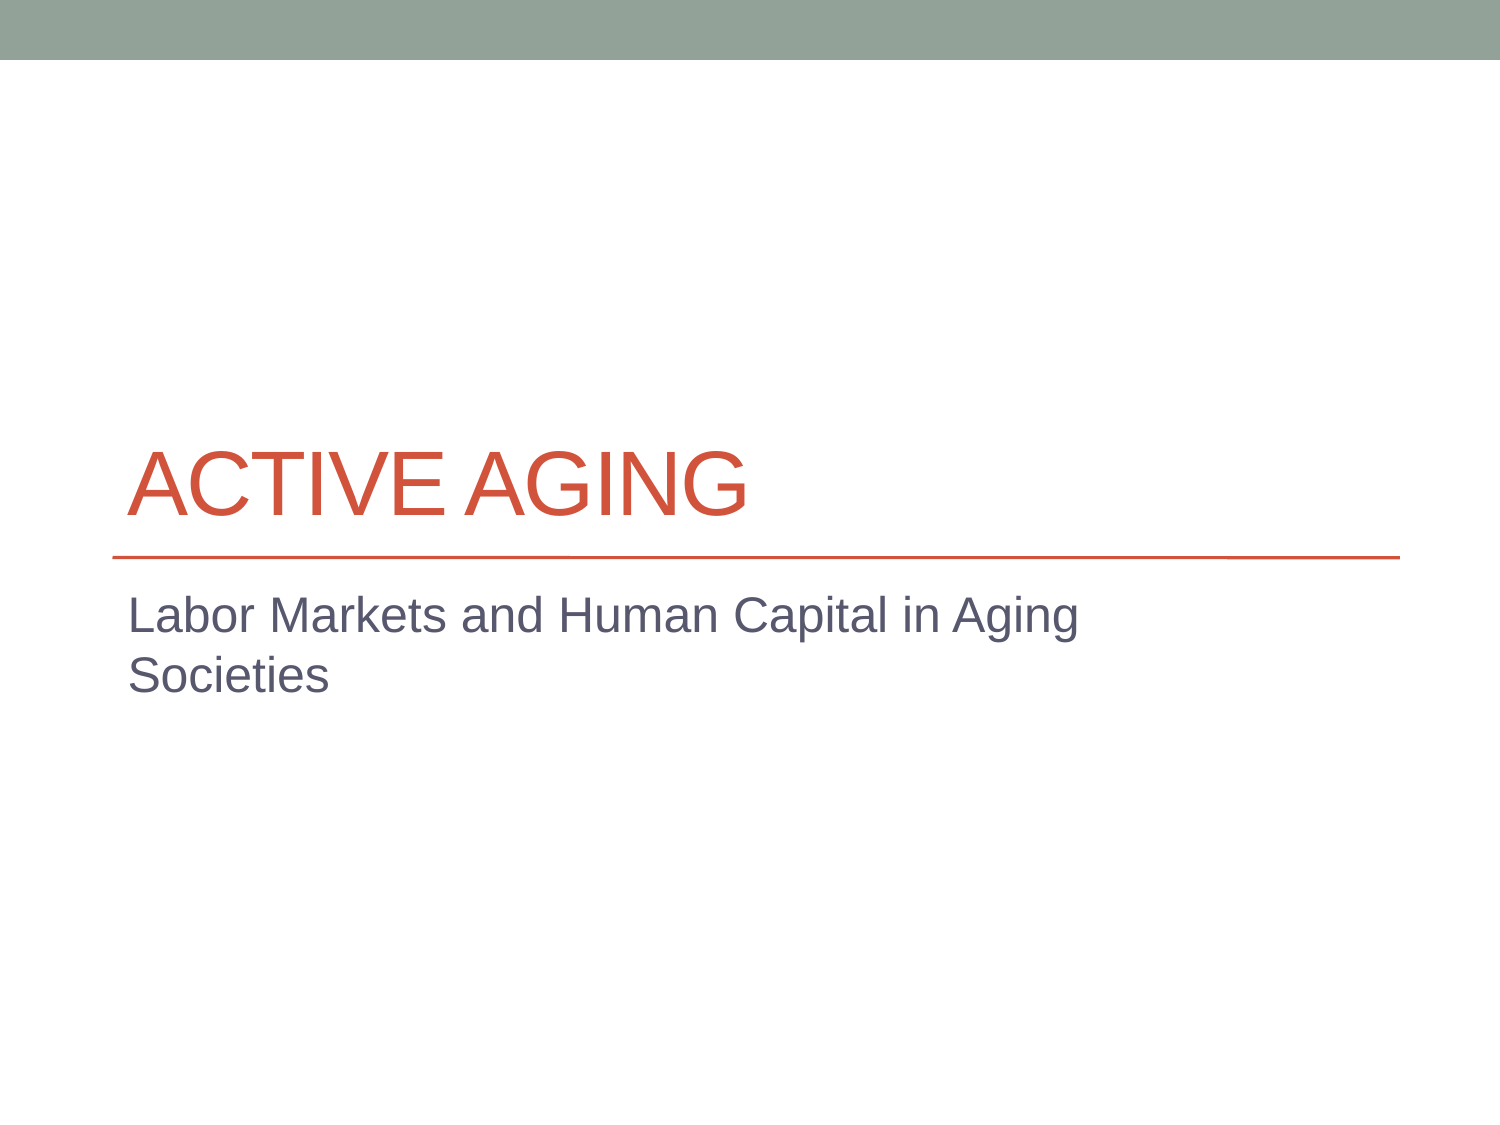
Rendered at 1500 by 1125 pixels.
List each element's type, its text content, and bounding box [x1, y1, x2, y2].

subtitle Labor Markets and Human Capital in Aging Societies [112, 575, 1163, 863]
title Active Aging [112, 224, 1400, 542]
